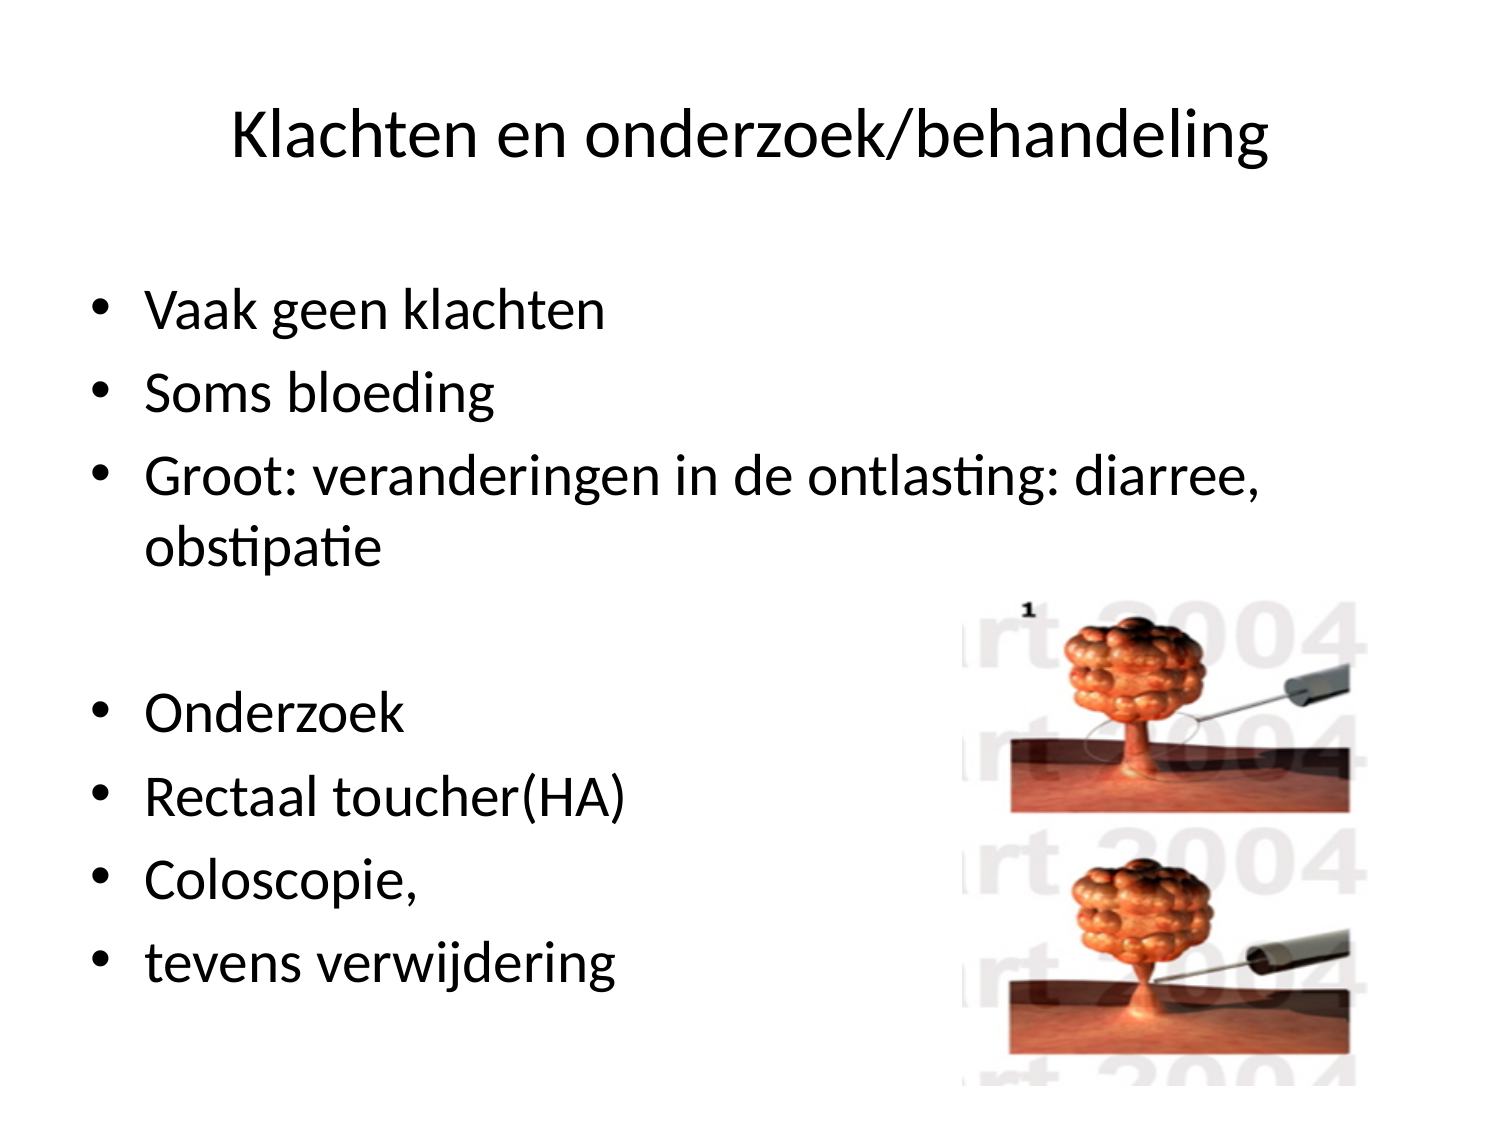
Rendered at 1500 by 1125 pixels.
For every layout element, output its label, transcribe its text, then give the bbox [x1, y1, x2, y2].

title Klachten en onderzoek/behandeling [76, 78, 1427, 266]
list Vaak geen klachten Soms bloeding Groot: veranderingen in de ontlasting: diarree, obstipatie Onderzoek Rectaal toucher(HA) Coloscopie, tevens verwijdering [75, 262, 1425, 1005]
picture [962, 597, 1368, 1086]
